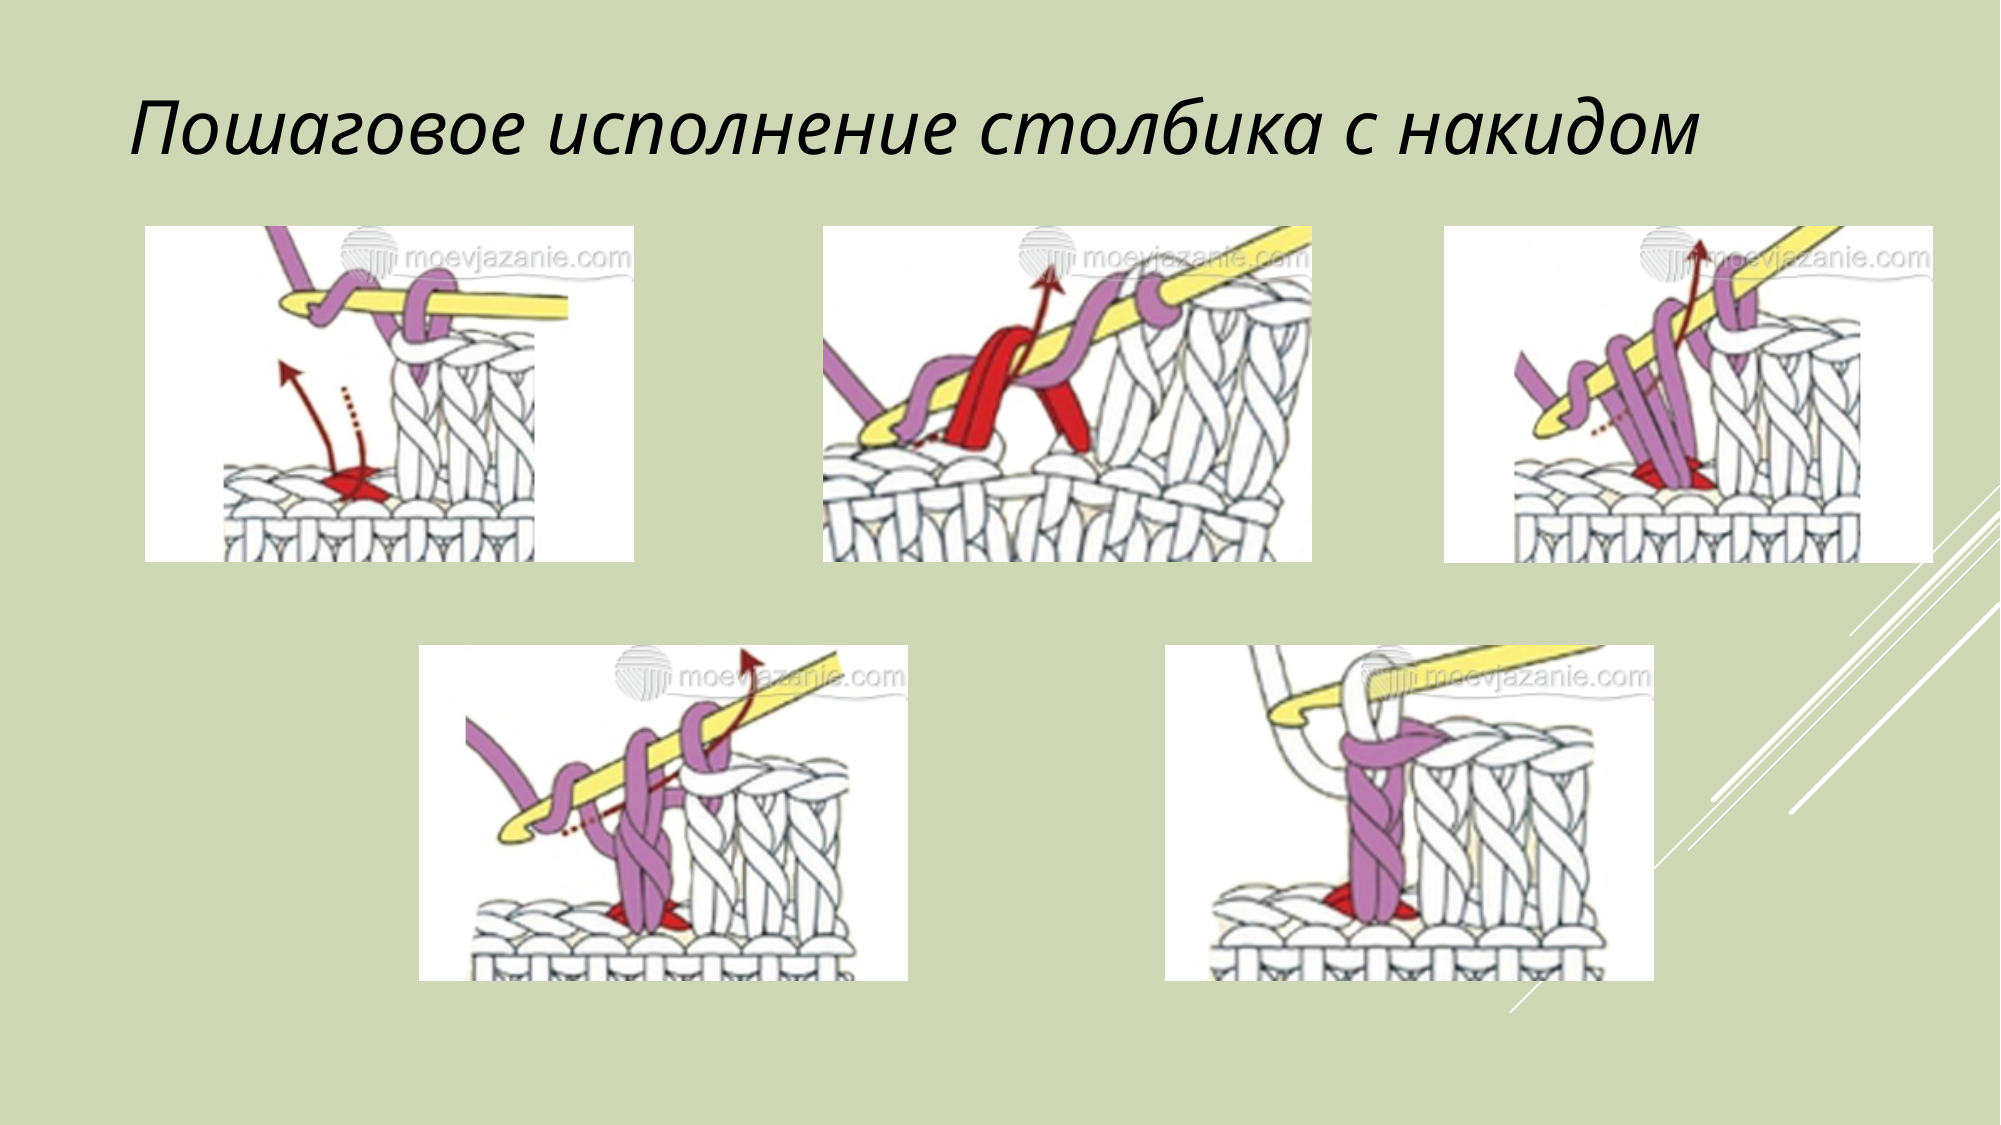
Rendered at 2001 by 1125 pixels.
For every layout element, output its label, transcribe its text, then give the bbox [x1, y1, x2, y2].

picture [1165, 644, 1654, 981]
picture [1443, 226, 1933, 563]
picture [418, 644, 908, 981]
picture [145, 226, 634, 563]
picture [823, 226, 1312, 563]
list Пошаговое исполнение столбика с накидом [113, 41, 1895, 207]
